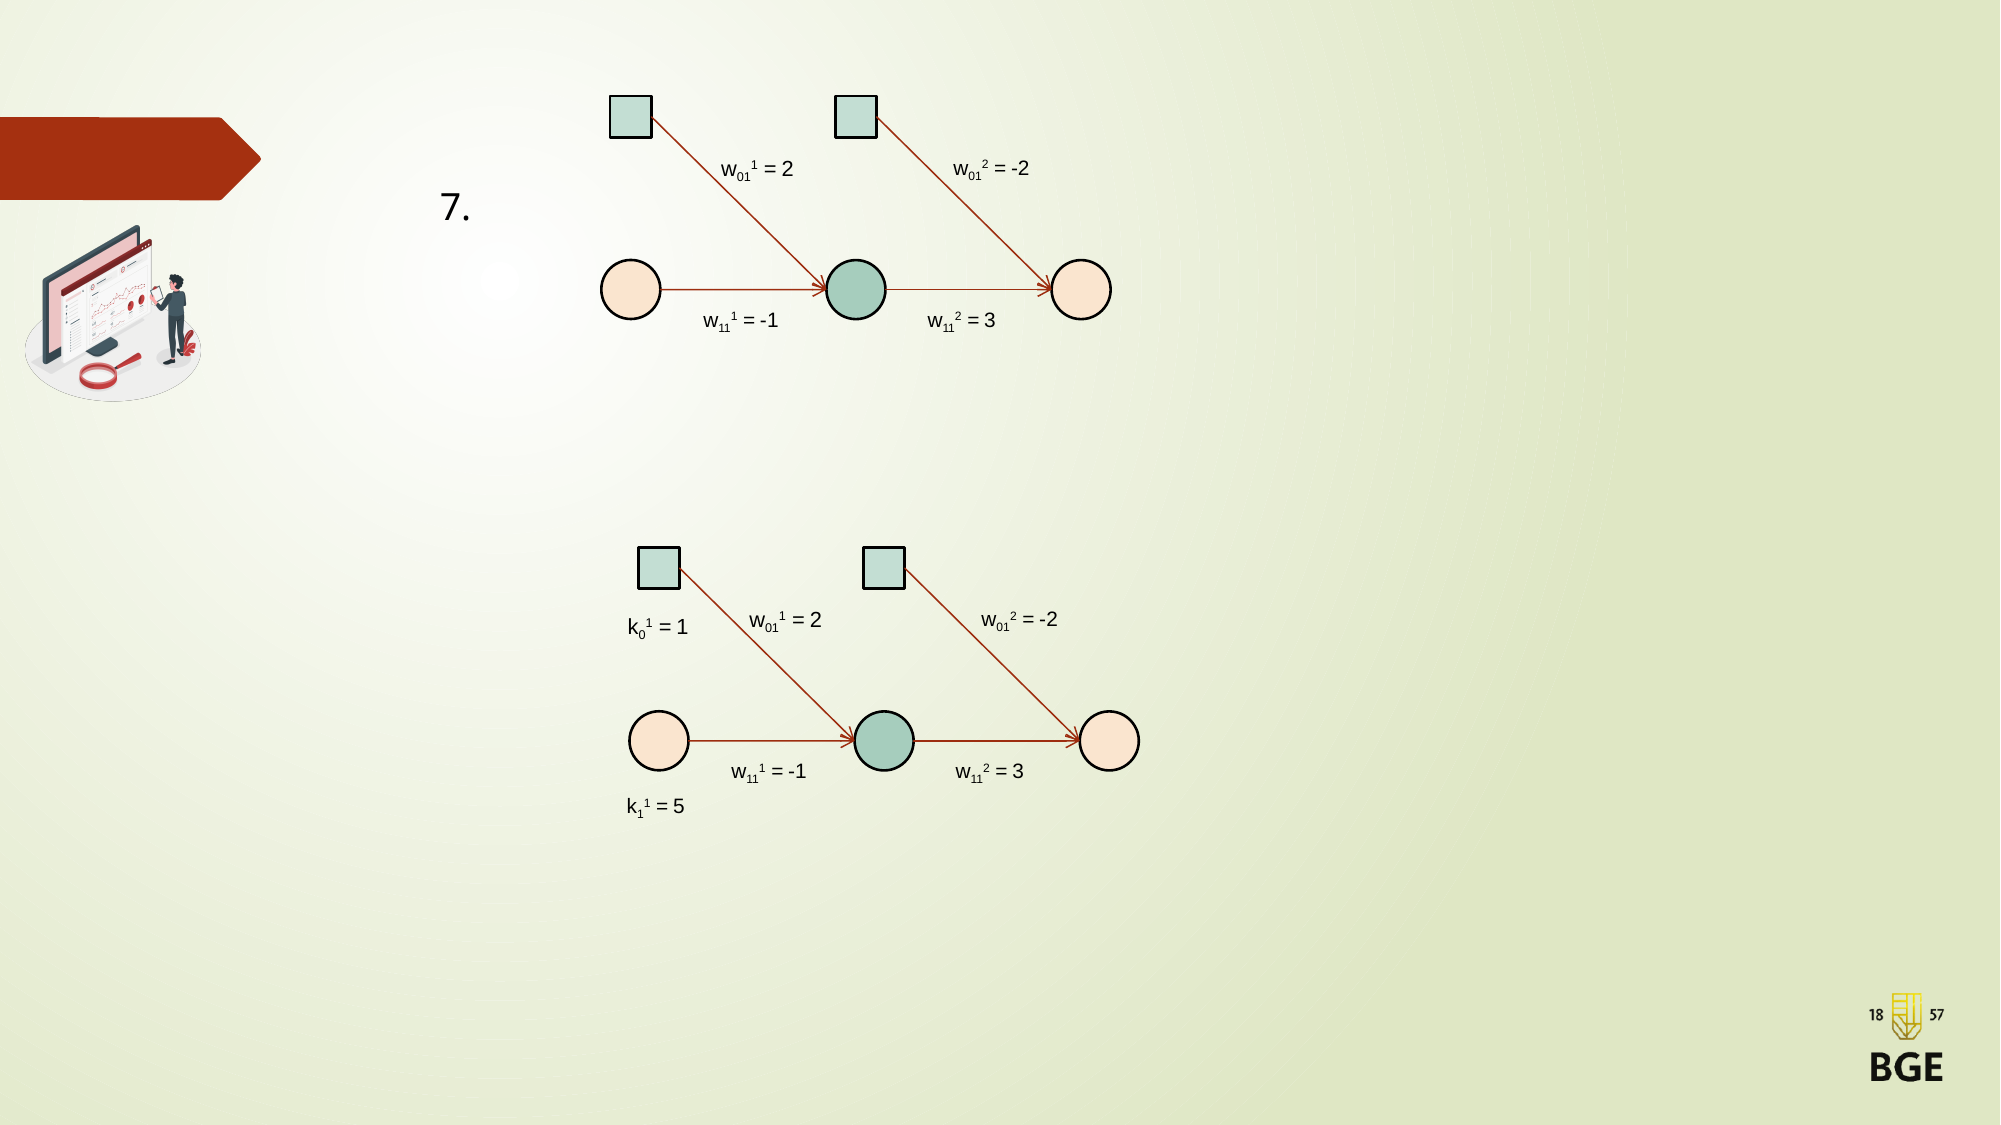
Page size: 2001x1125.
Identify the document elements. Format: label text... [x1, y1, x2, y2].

picture [17, 217, 208, 408]
picture [1853, 984, 1958, 1090]
text_box 7. [425, 175, 487, 236]
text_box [601, 95, 1111, 340]
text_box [609, 547, 1140, 826]
